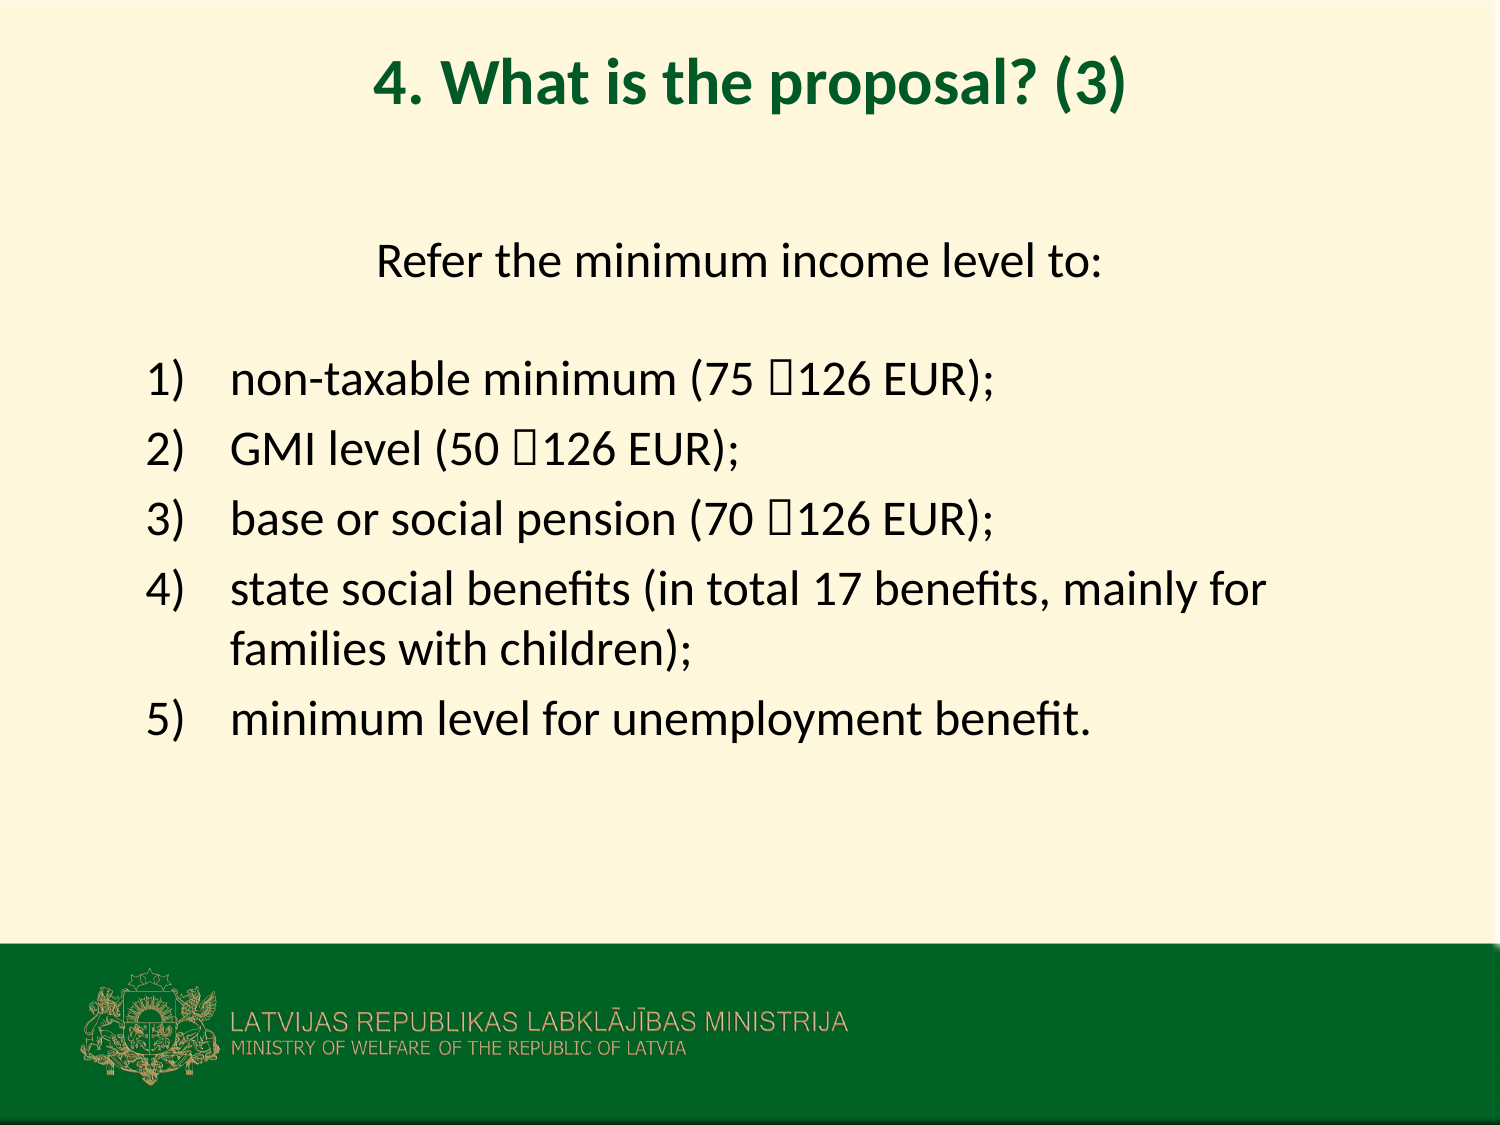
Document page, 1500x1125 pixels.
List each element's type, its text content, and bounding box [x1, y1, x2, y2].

title 4. What is the proposal? (3) [76, 31, 1427, 126]
picture [0, 0, 1500, 1125]
list Refer the minimum income level to: non-taxable minimum (75 126 EUR); GMI level (50 126 EUR); base or social pension (70 126 EUR); state social benefits (in total 17 benefits, mainly for families with children); minimum level for unemployment benefit. [64, 220, 1415, 835]
